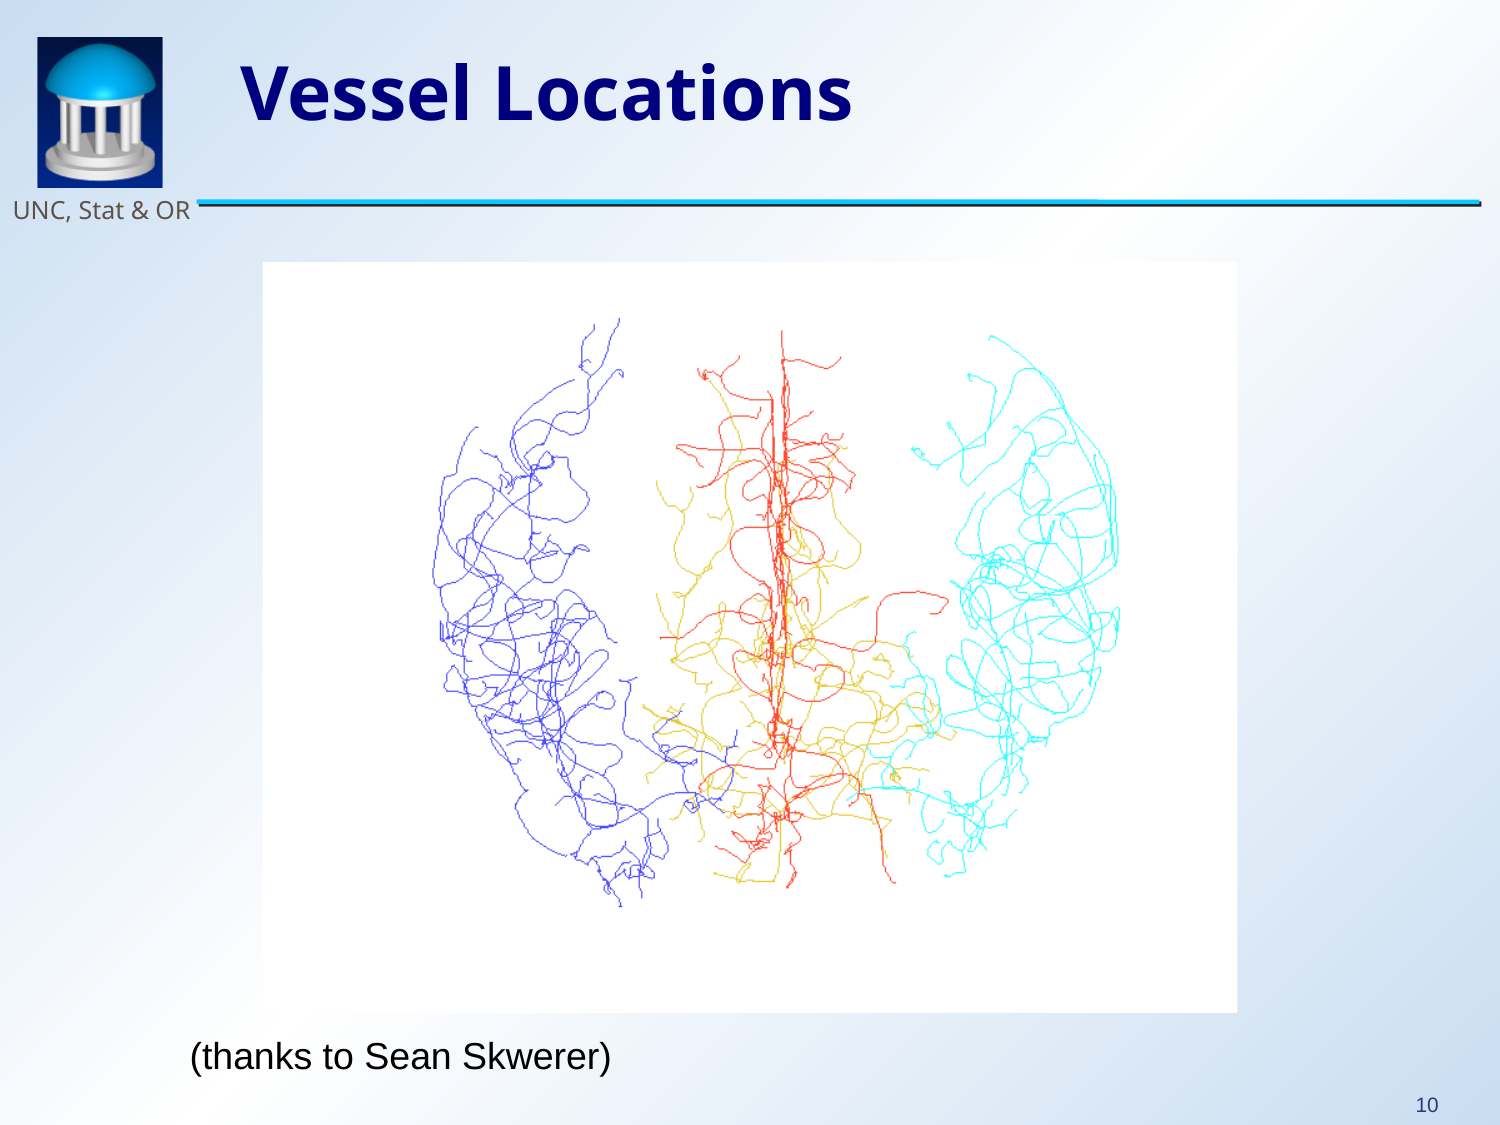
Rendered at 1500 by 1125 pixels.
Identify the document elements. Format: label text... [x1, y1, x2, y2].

text_box (thanks to Sean Skwerer) [174, 1024, 628, 1085]
title Vessel Locations [224, 24, 1398, 156]
picture [262, 262, 1238, 1013]
